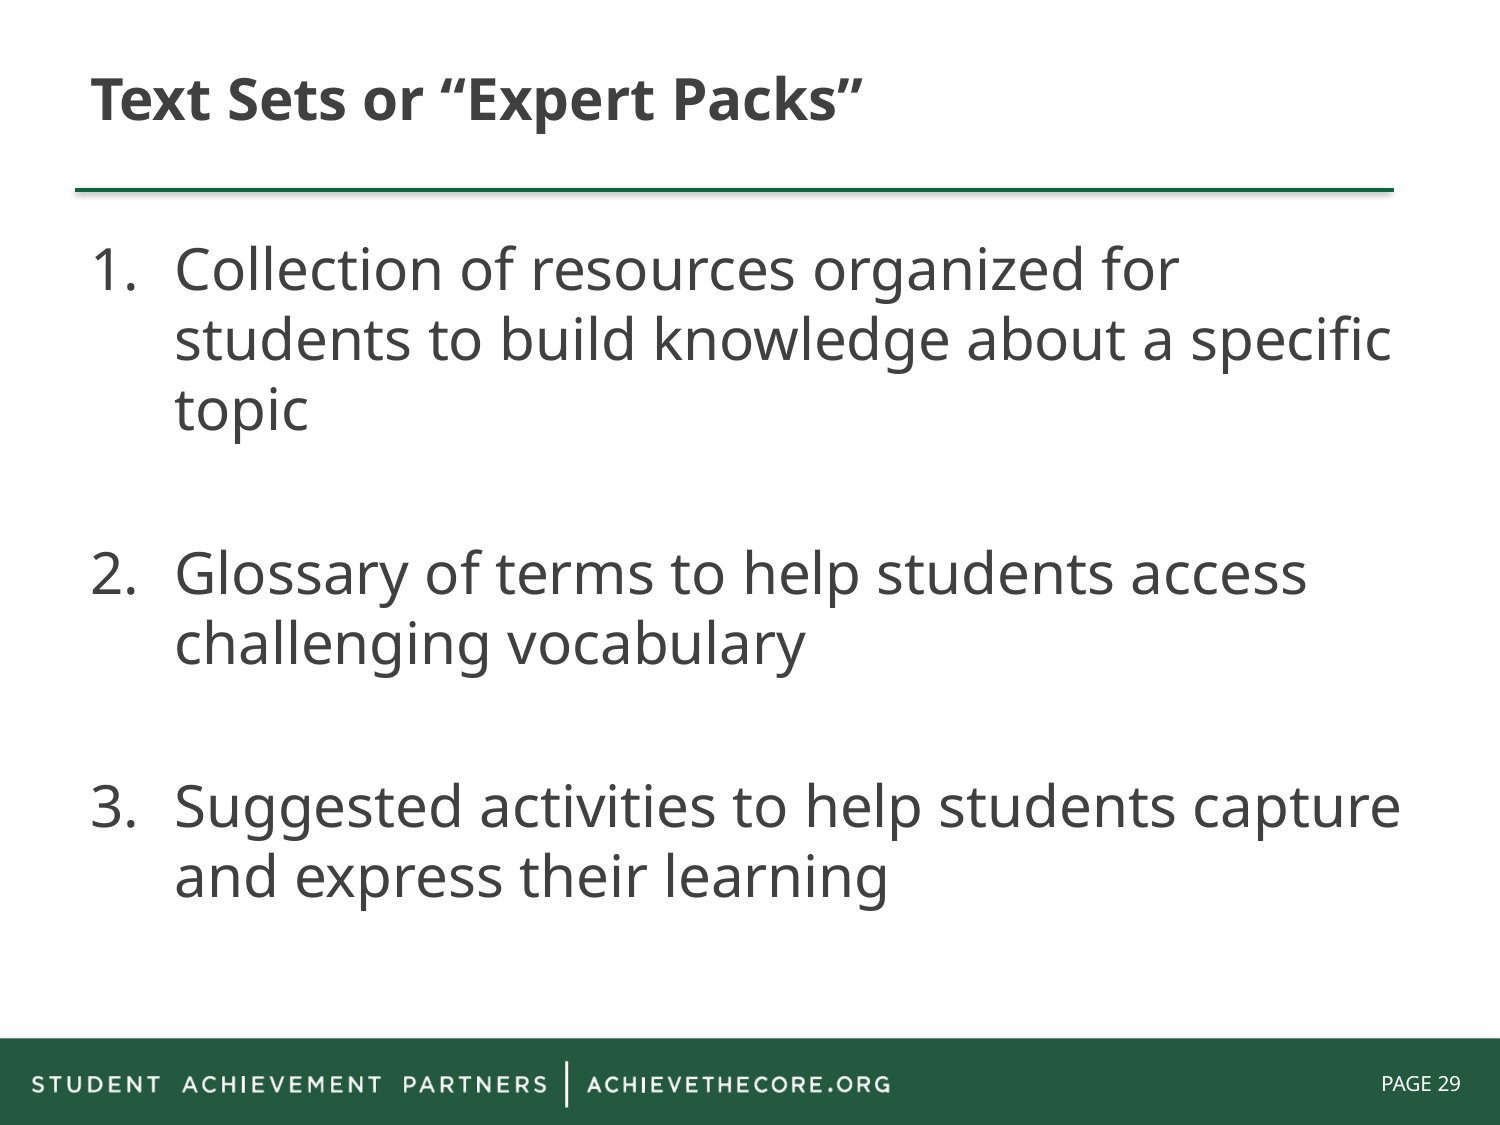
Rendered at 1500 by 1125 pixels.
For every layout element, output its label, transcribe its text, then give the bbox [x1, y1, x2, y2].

list Collection of resources organized for students to build knowledge about a specific topic Glossary of terms to help students access challenging vocabulary Suggested activities to help students capture and express their learning [75, 224, 1425, 975]
title Text Sets or “Expert Packs” [75, 2, 1500, 191]
